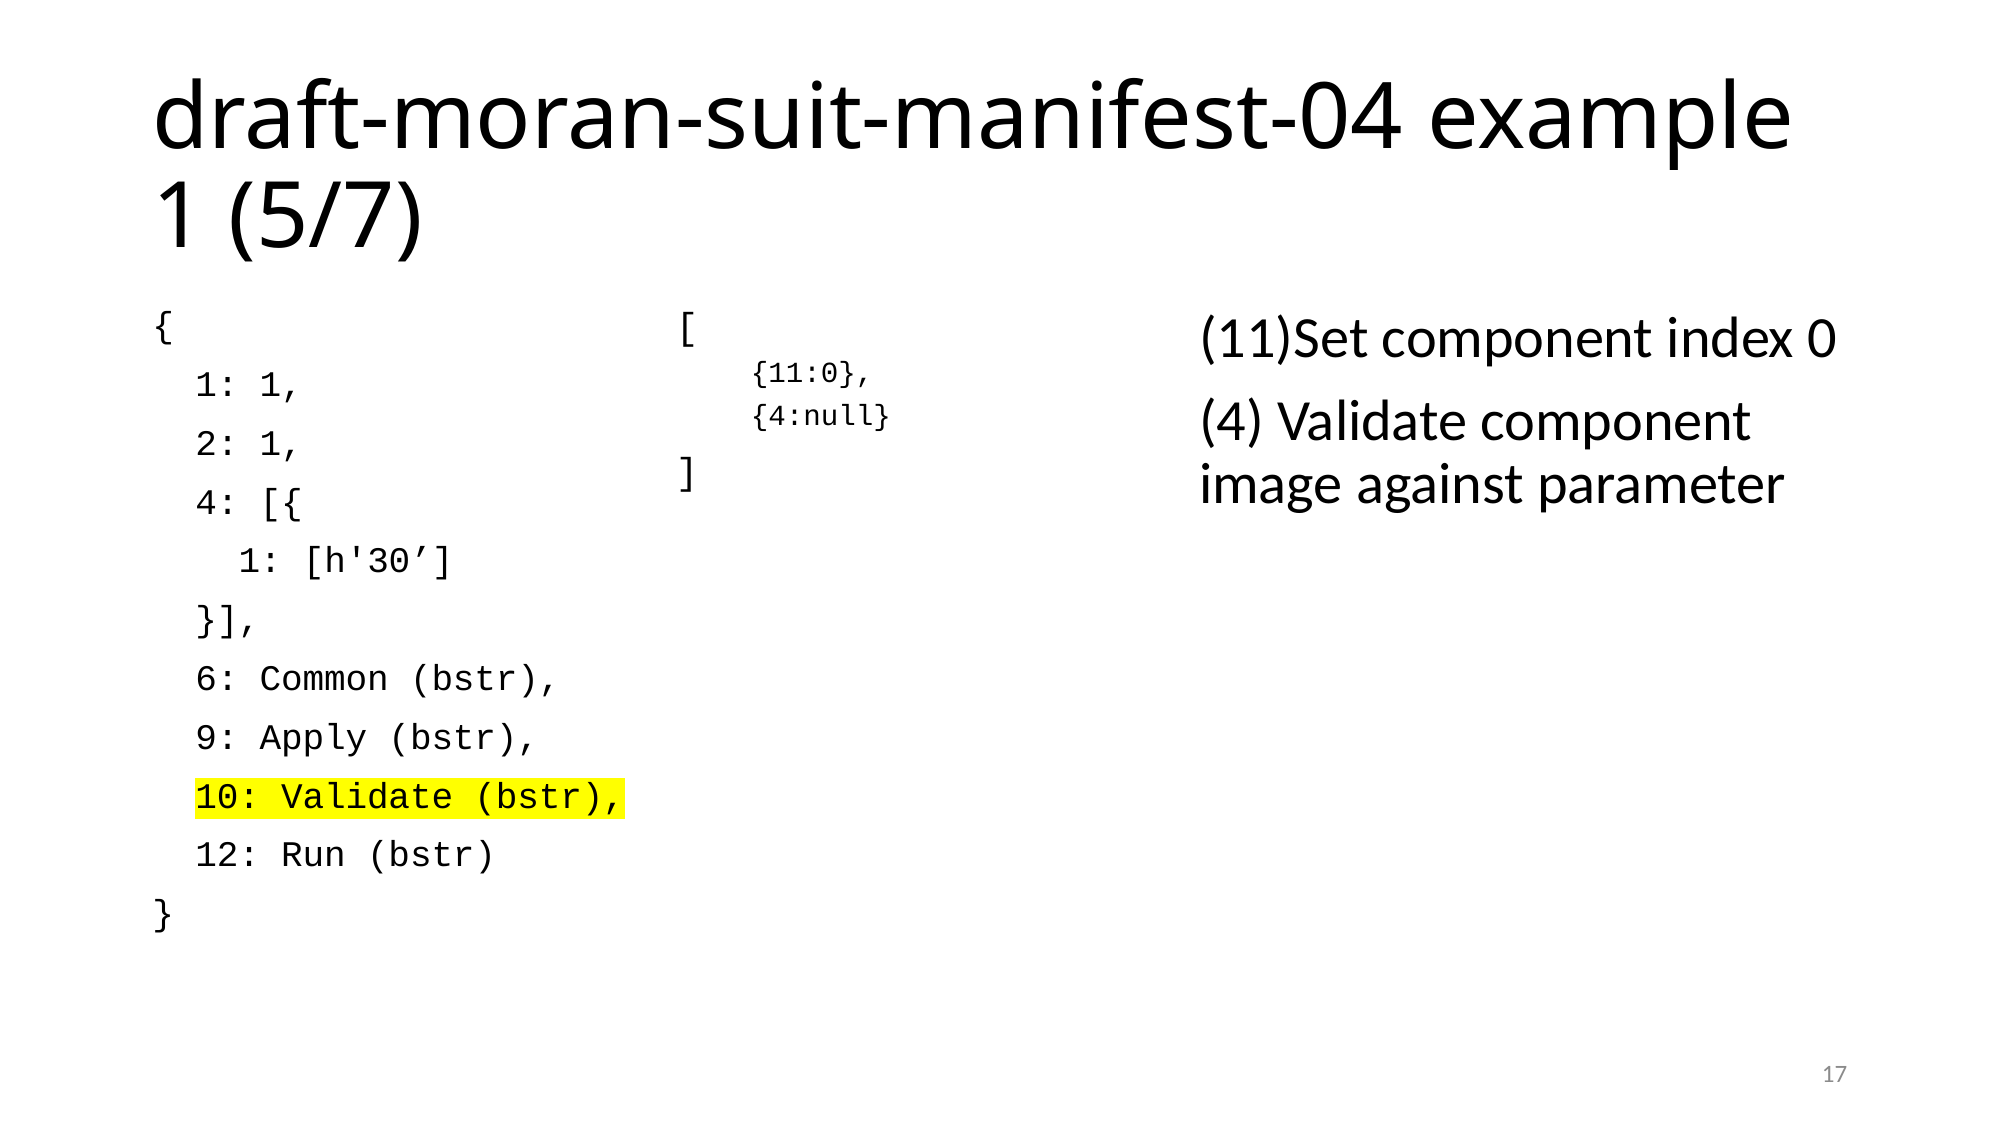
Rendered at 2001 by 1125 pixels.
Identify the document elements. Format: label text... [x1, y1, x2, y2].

text_box [ {11:0}, {4:null} ] [660, 299, 1185, 992]
slide_number 16 [1412, 1042, 1863, 1103]
list (11)Set component index 0 (4) Validate component image against parameter [1184, 299, 1863, 1014]
list { 1: 1, 2: 1, 4: [{ 1: [h'30’] }], 6: Common (bstr), 9: Apply (bstr), 10: Validate (bstr), 12: Run (bstr) } [137, 299, 661, 1014]
title draft-moran-suit-manifest-04 example 1 (5/7) [137, 59, 1863, 278]
